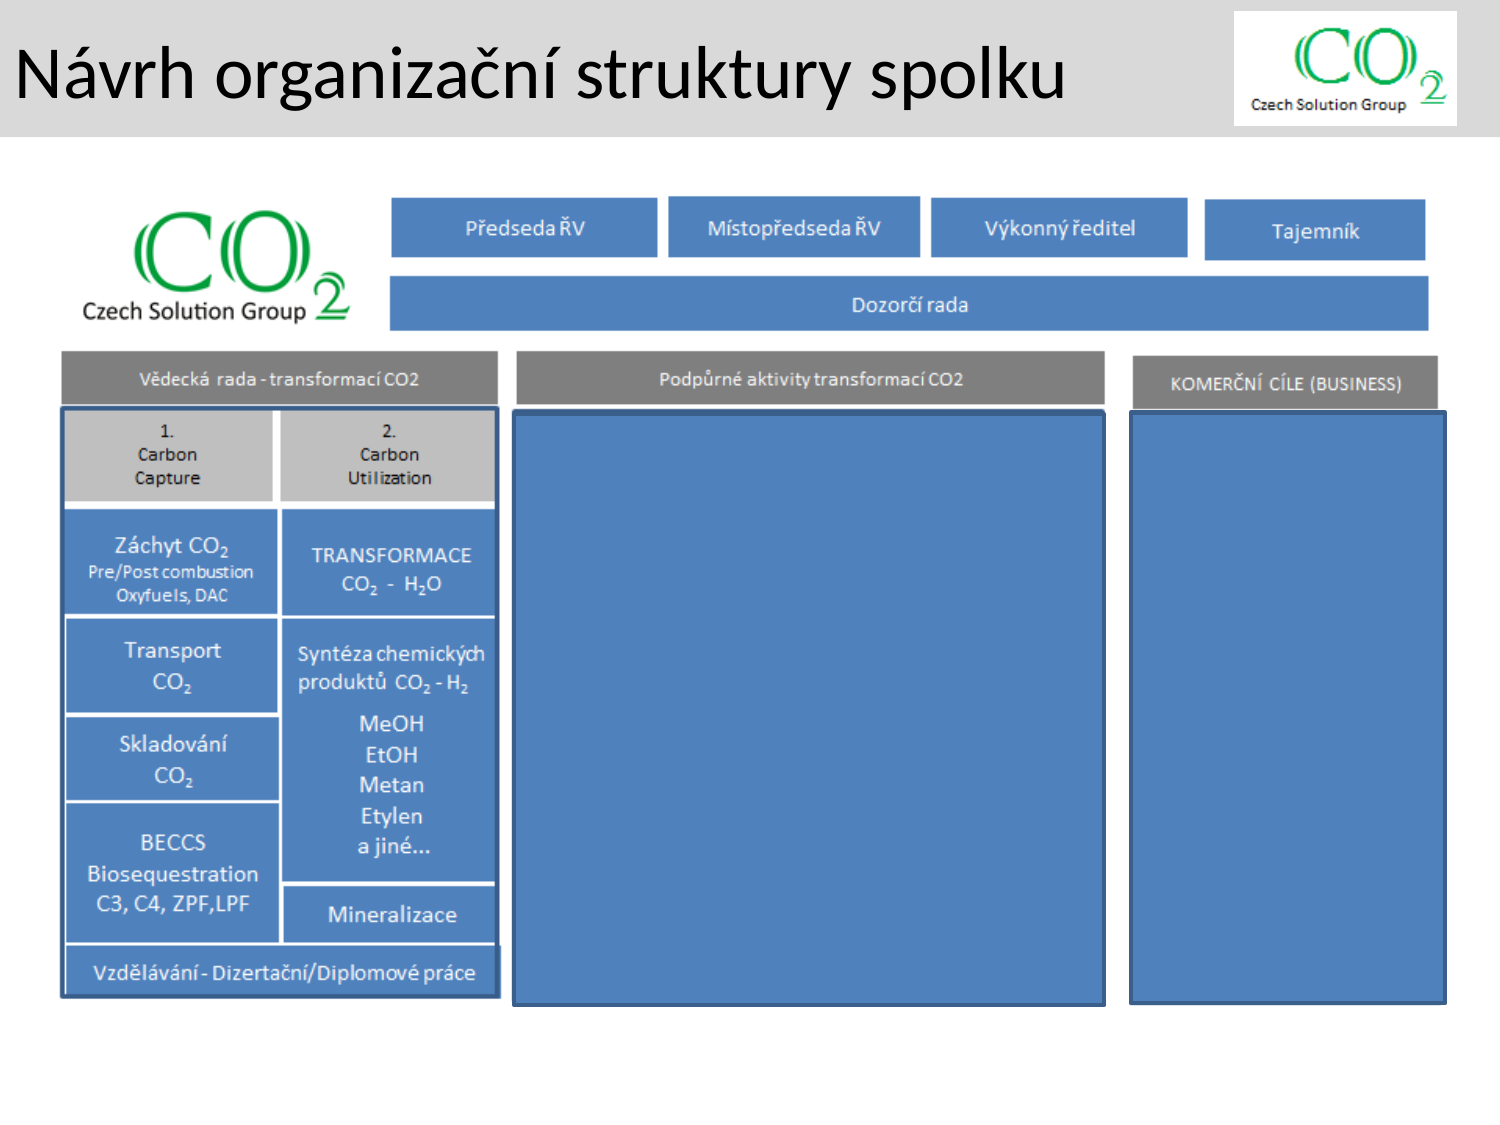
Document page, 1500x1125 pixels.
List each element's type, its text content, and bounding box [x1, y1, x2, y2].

picture [54, 184, 1446, 1010]
text_box Návrh organizační struktury spolku [0, 0, 1500, 139]
picture [1234, 11, 1457, 126]
